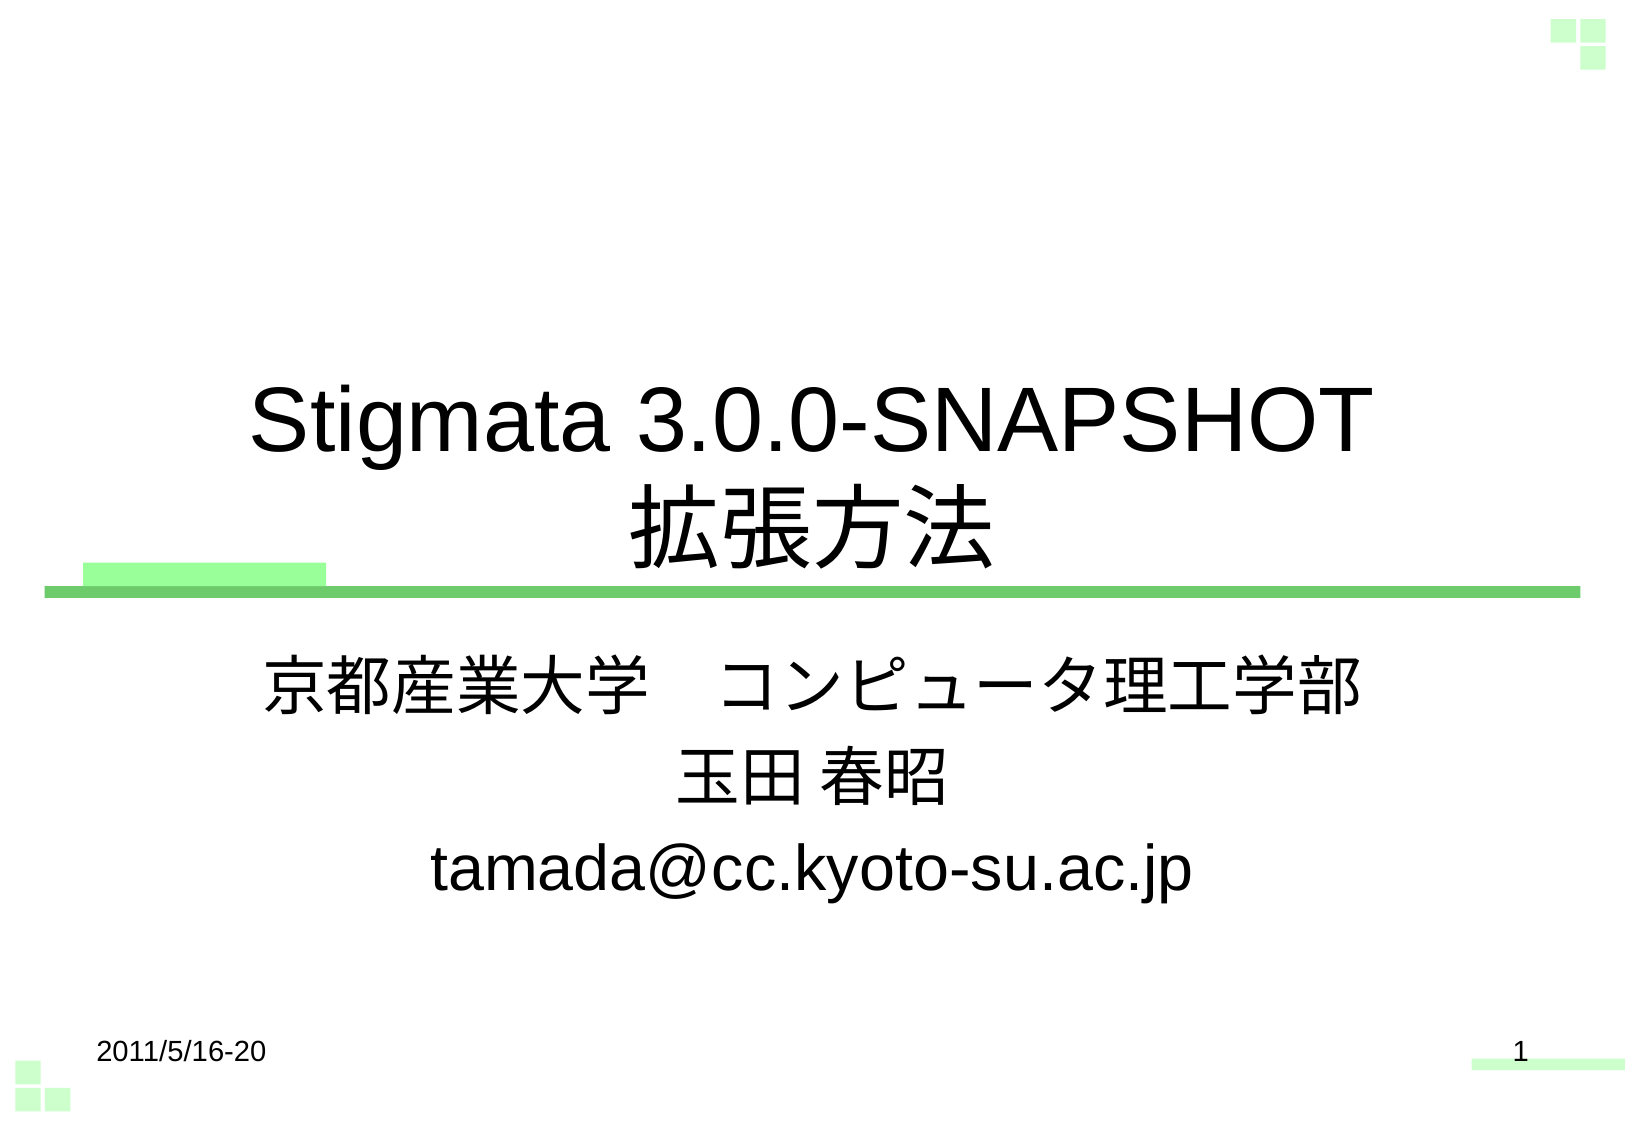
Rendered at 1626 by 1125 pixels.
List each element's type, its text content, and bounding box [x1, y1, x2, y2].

title Stigmata 3.0.0-SNAPSHOT 拡張方法 [121, 349, 1504, 591]
slide_number 1 [1164, 1024, 1544, 1103]
subtitle 京都産業大学 コンピュータ理工学部 玉田 春昭 tamada@cc.kyoto-su.ac.jp [243, 637, 1382, 925]
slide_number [81, 1024, 461, 1103]
